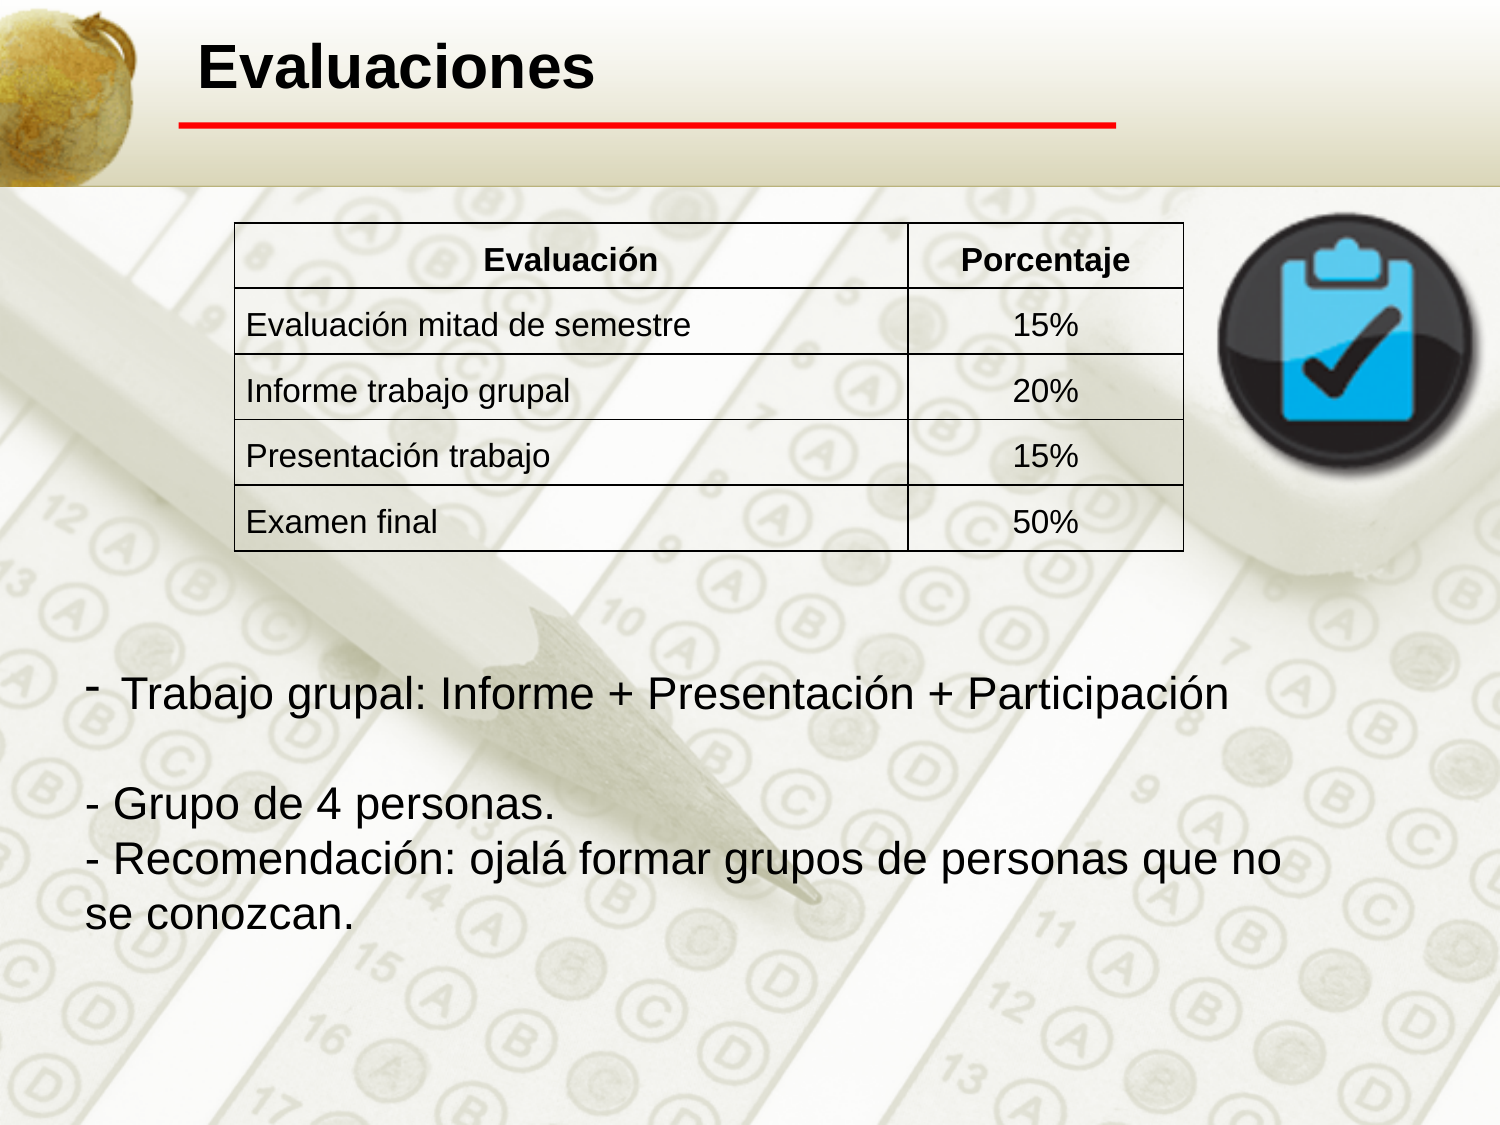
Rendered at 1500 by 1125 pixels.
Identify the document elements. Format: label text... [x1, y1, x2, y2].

picture [0, 0, 1500, 1125]
text_box Evaluaciones [183, 19, 1105, 109]
